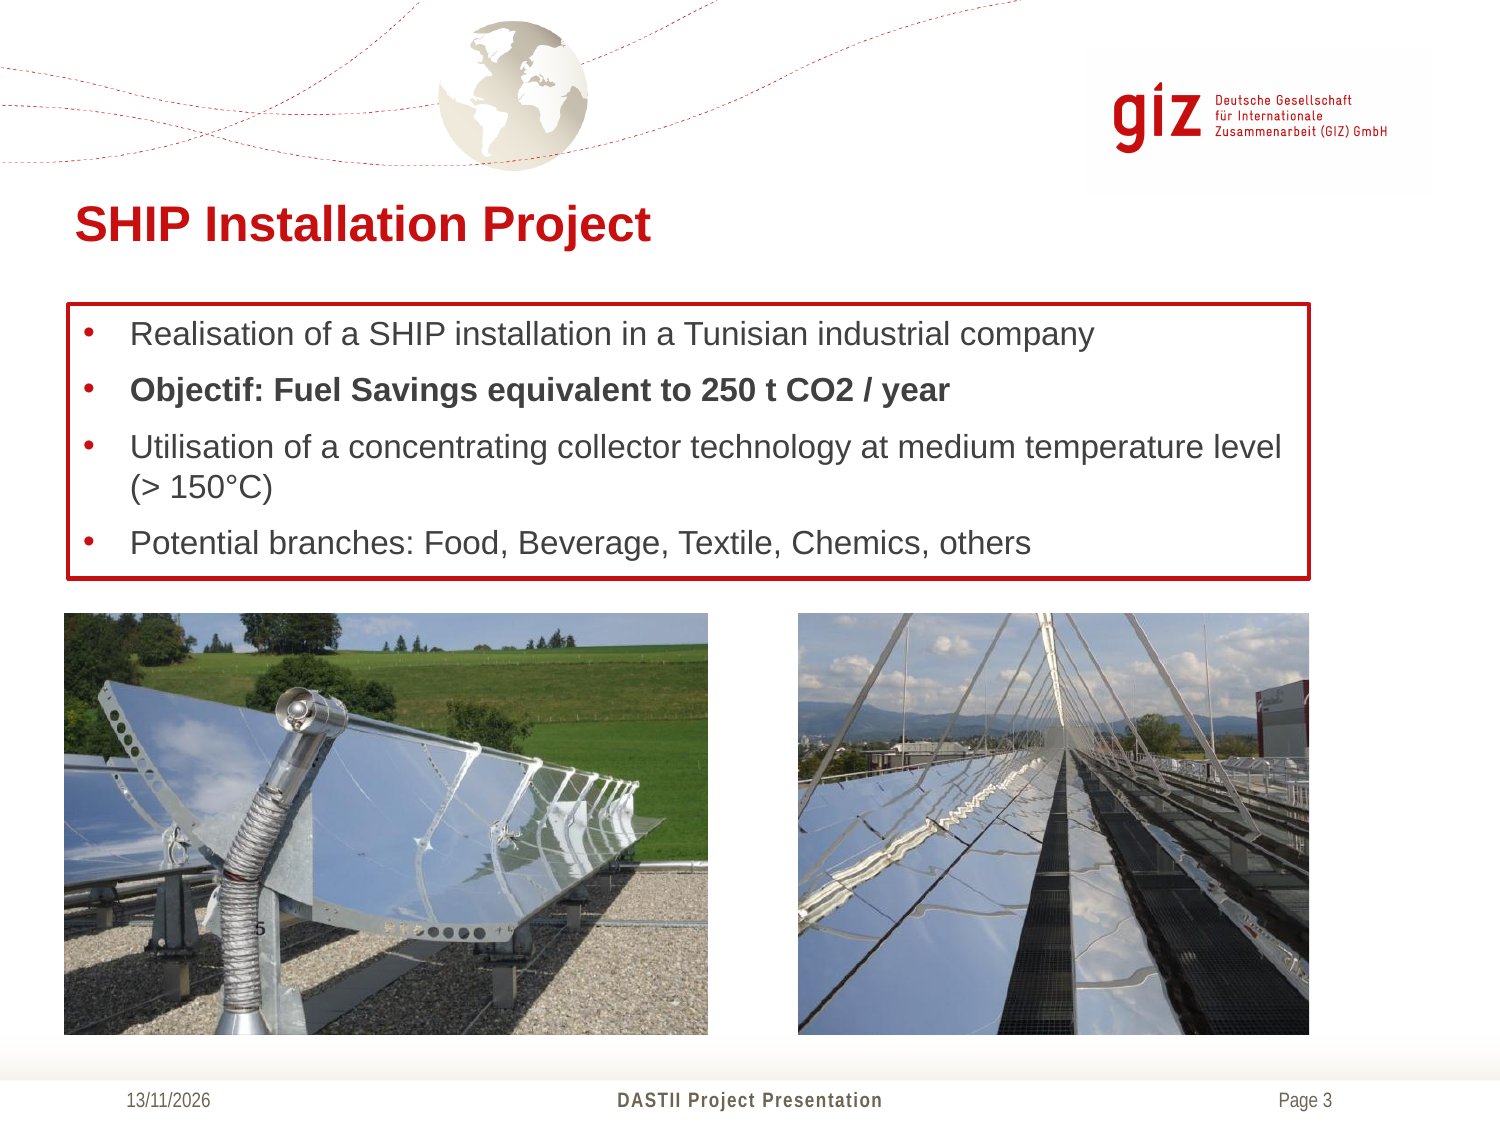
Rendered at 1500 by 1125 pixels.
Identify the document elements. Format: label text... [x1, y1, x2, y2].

picture [0, 0, 1500, 194]
picture [0, 613, 1500, 1081]
footer DASTII Project Presentation [469, 1079, 1031, 1121]
text_box SHIP Installation Project [59, 184, 1423, 286]
text_box Realisation of a SHIP installation in a Tunisian industrial company Objectif: Fuel Savings equivalent to 250 t CO2 / year Utilisation of a concentrating collector technology at medium temperature level (> 150°C) Potential branches: Food, Beverage, Textile, Chemics, others [66, 302, 1311, 581]
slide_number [111, 1079, 325, 1121]
